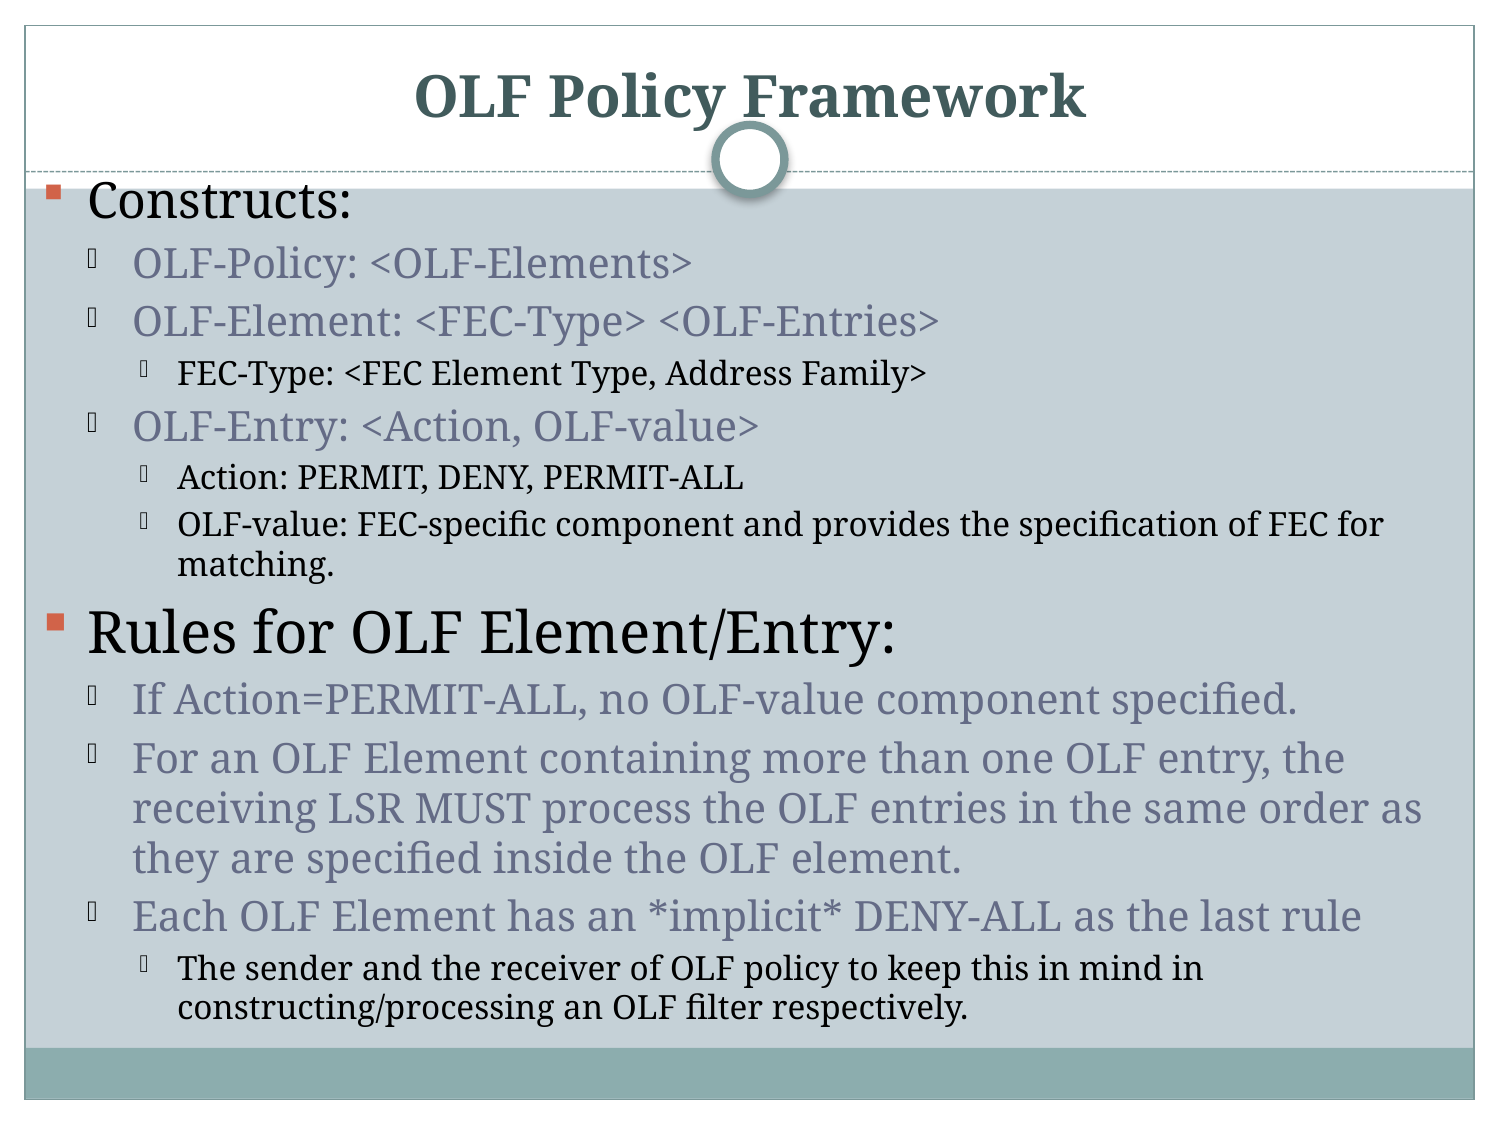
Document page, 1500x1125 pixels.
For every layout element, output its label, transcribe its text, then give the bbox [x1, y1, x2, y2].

list Constructs: OLF-Policy: <OLF-Elements> OLF-Element: <FEC-Type> <OLF-Entries> FEC-Type: <FEC Element Type, Address Family> OLF-Entry: <Action, OLF-value> Action: PERMIT, DENY, PERMIT-ALL OLF-value: FEC-specific component and provides the specification of FEC for matching. Rules for OLF Element/Entry: If Action=PERMIT-ALL, no OLF-value component specified. For an OLF Element containing more than one OLF entry, the receiving LSR MUST process the OLF entries in the same order as they are specified inside the OLF element. Each OLF Element has an *implicit* DENY-ALL as the last rule The sender and the receiver of OLF policy to keep this in mind in constructing/processing an OLF filter respectively. [27, 161, 1462, 1053]
title OLF Policy Framework [0, 12, 1500, 137]
